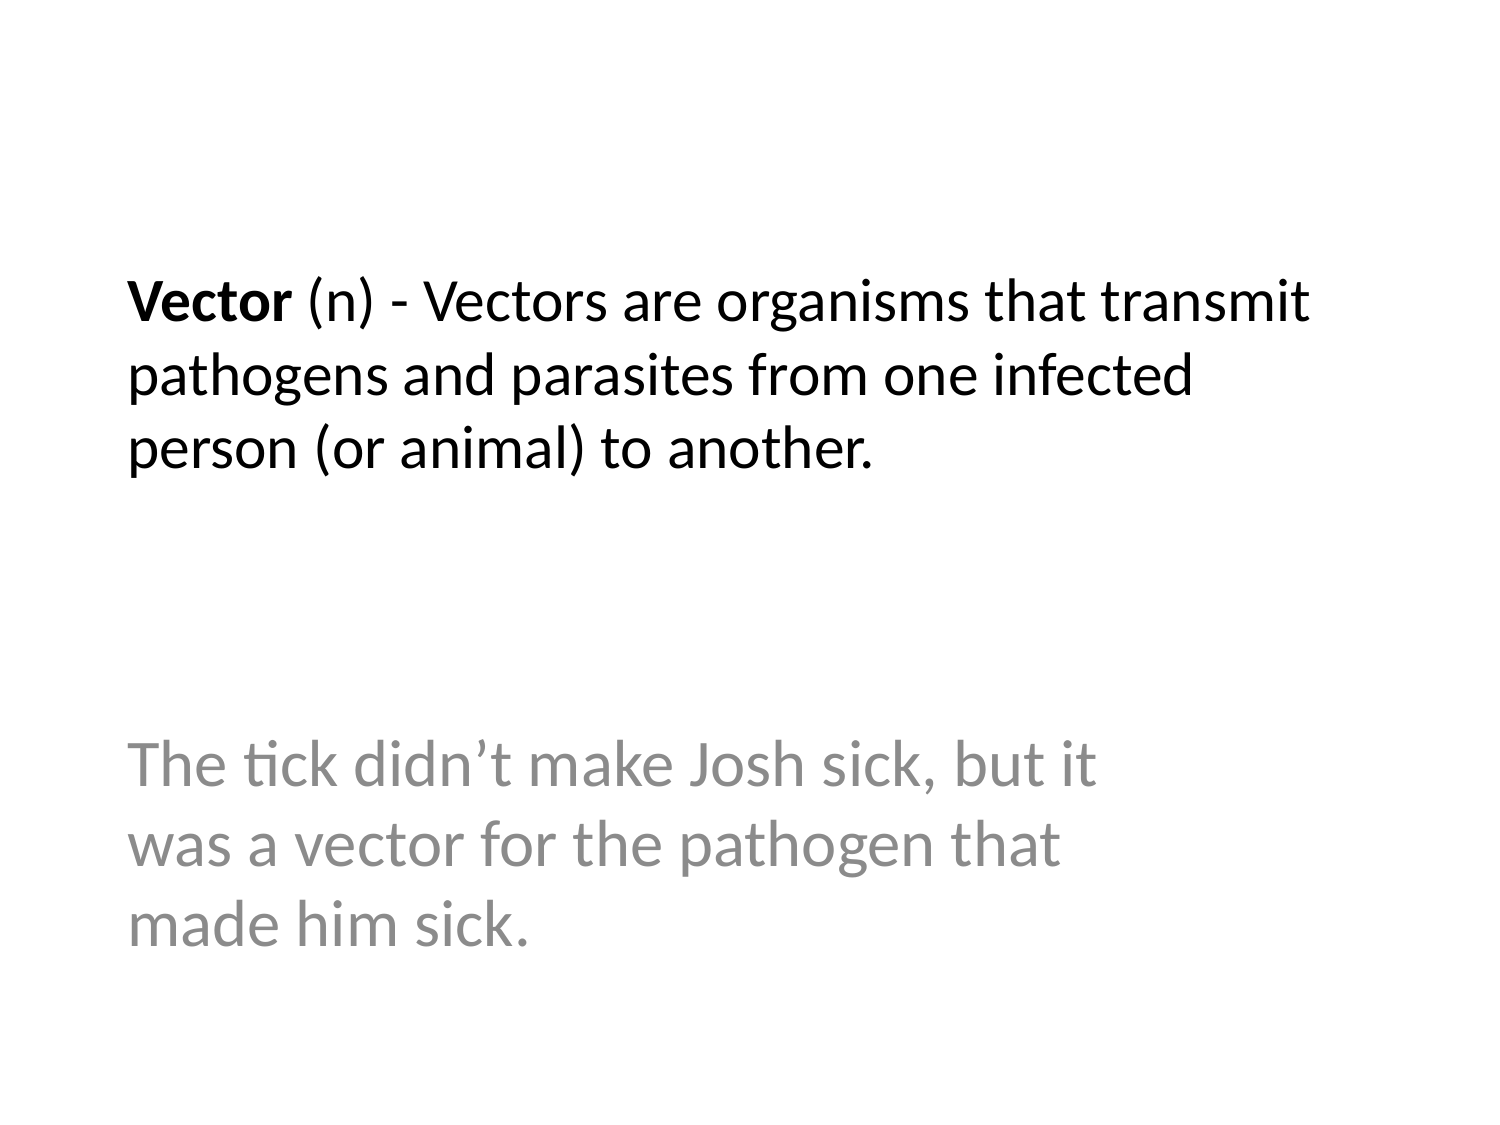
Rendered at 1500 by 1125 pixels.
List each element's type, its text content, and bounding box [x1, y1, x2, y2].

subtitle The tick didn’t make Josh sick, but it was a vector for the pathogen that made him sick. [112, 712, 1163, 1000]
title Vector (n) - Vectors are organisms that transmit pathogens and parasites from one infected person (or animal) to another. [112, 249, 1388, 492]
